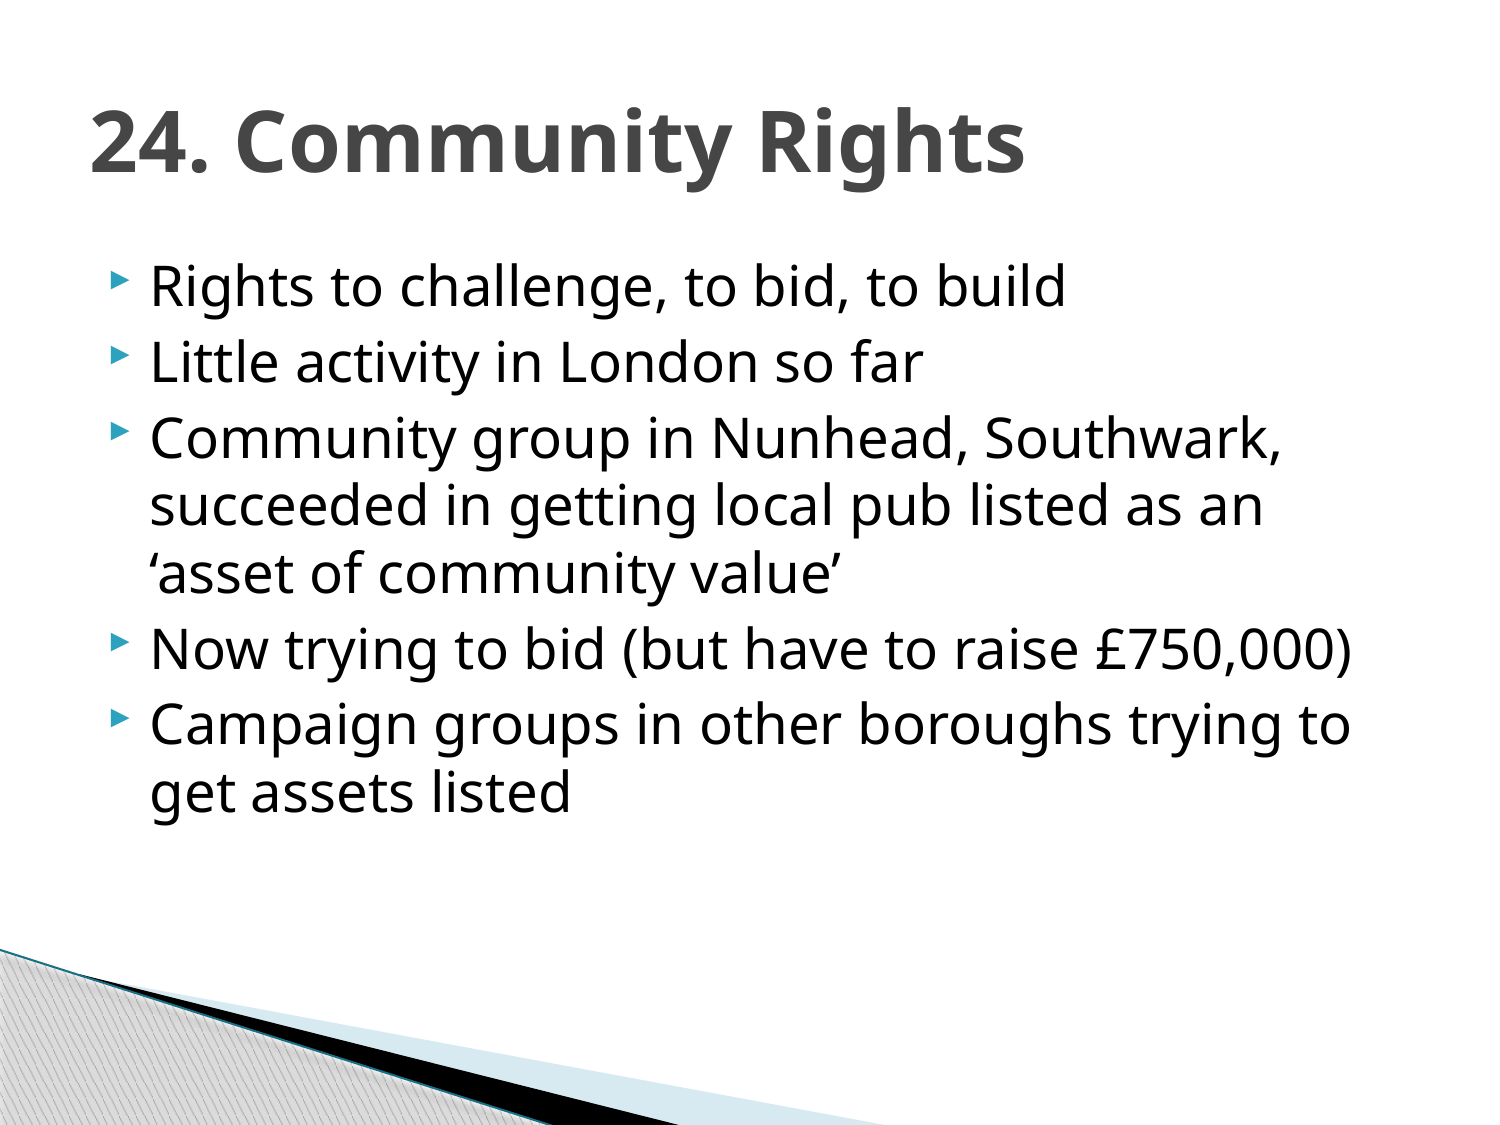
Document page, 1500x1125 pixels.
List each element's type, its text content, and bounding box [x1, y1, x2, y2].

list Rights to challenge, to bid, to build Little activity in London so far Community group in Nunhead, Southwark, succeeded in getting local pub listed as an ‘asset of community value’ Now trying to bid (but have to raise £750,000) Campaign groups in other boroughs trying to get assets listed [75, 243, 1425, 986]
title 24. Community Rights [75, 45, 1425, 233]
